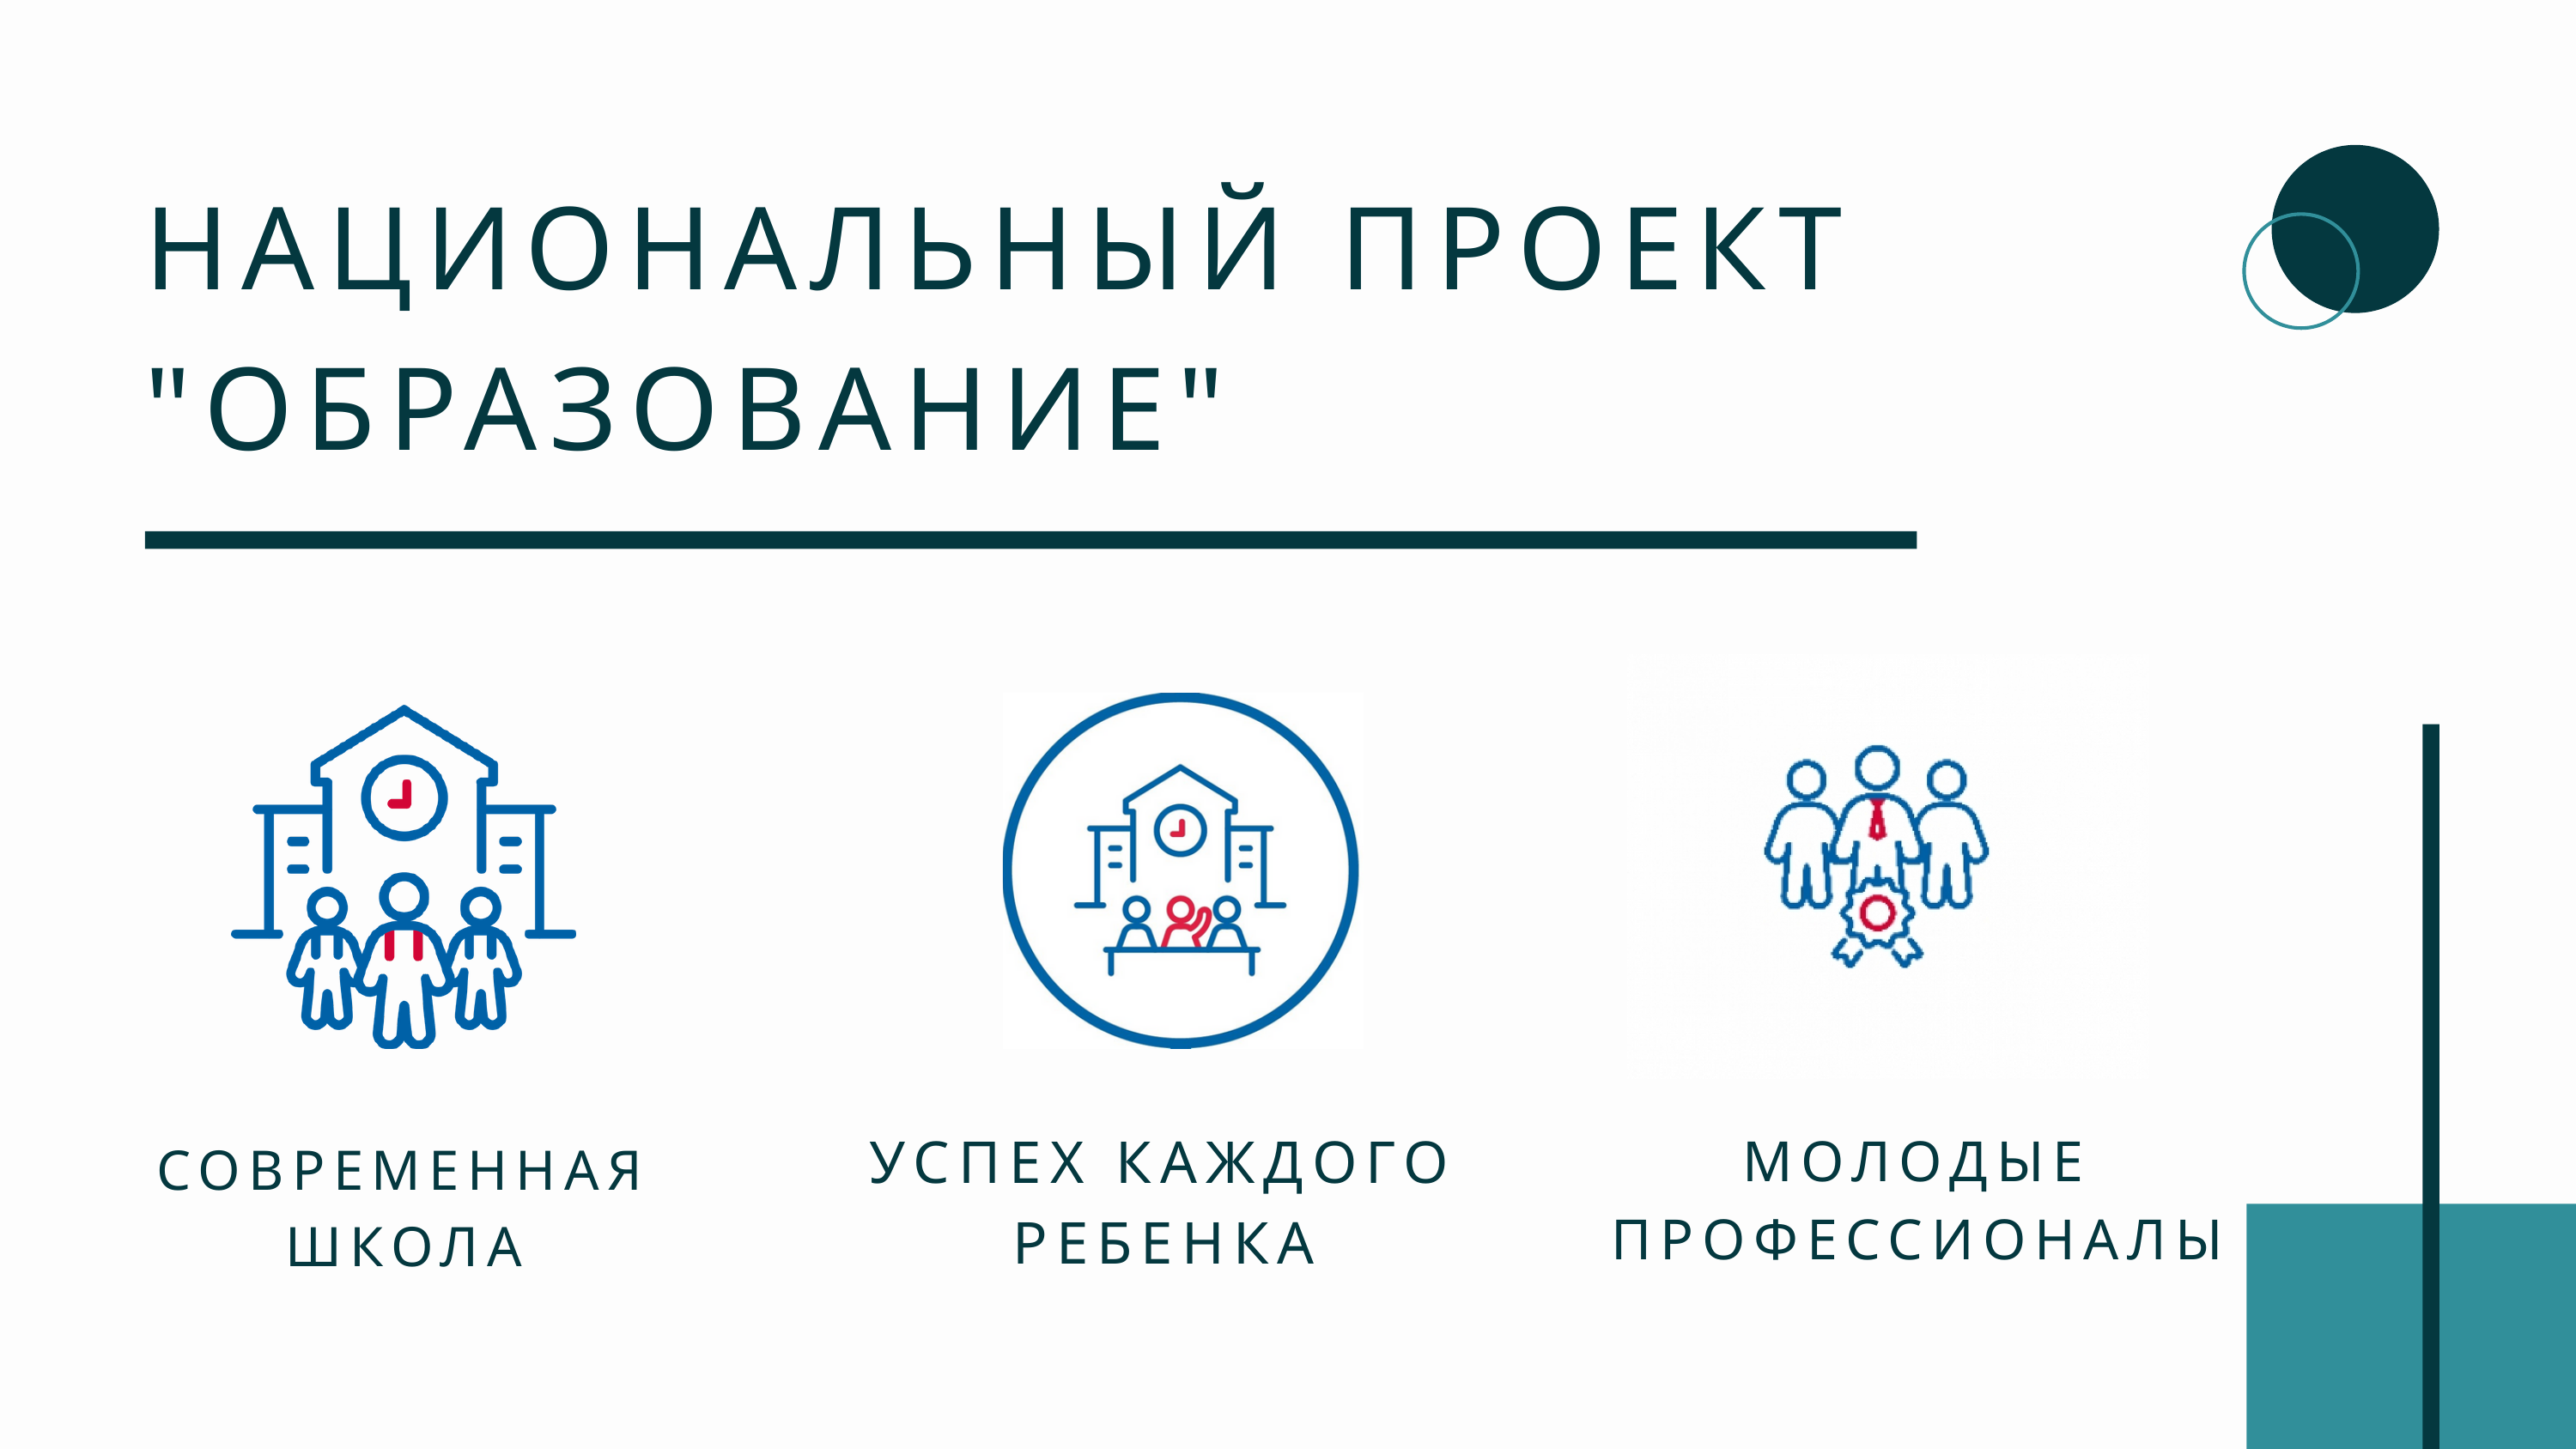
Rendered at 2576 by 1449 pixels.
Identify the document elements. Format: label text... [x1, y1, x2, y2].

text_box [793, 1121, 1534, 1423]
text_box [144, 167, 1919, 549]
text_box [2246, 1203, 2422, 1449]
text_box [1592, 1121, 2243, 1416]
picture [231, 704, 576, 1050]
text_box [2439, 1203, 2576, 1449]
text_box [2270, 144, 2440, 313]
picture [1626, 654, 2149, 1079]
picture [1002, 692, 1364, 1050]
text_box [2242, 211, 2360, 330]
text_box СОВРЕМЕННАЯ ШКОЛА [144, 1125, 663, 1277]
text_box [2422, 724, 2439, 1449]
